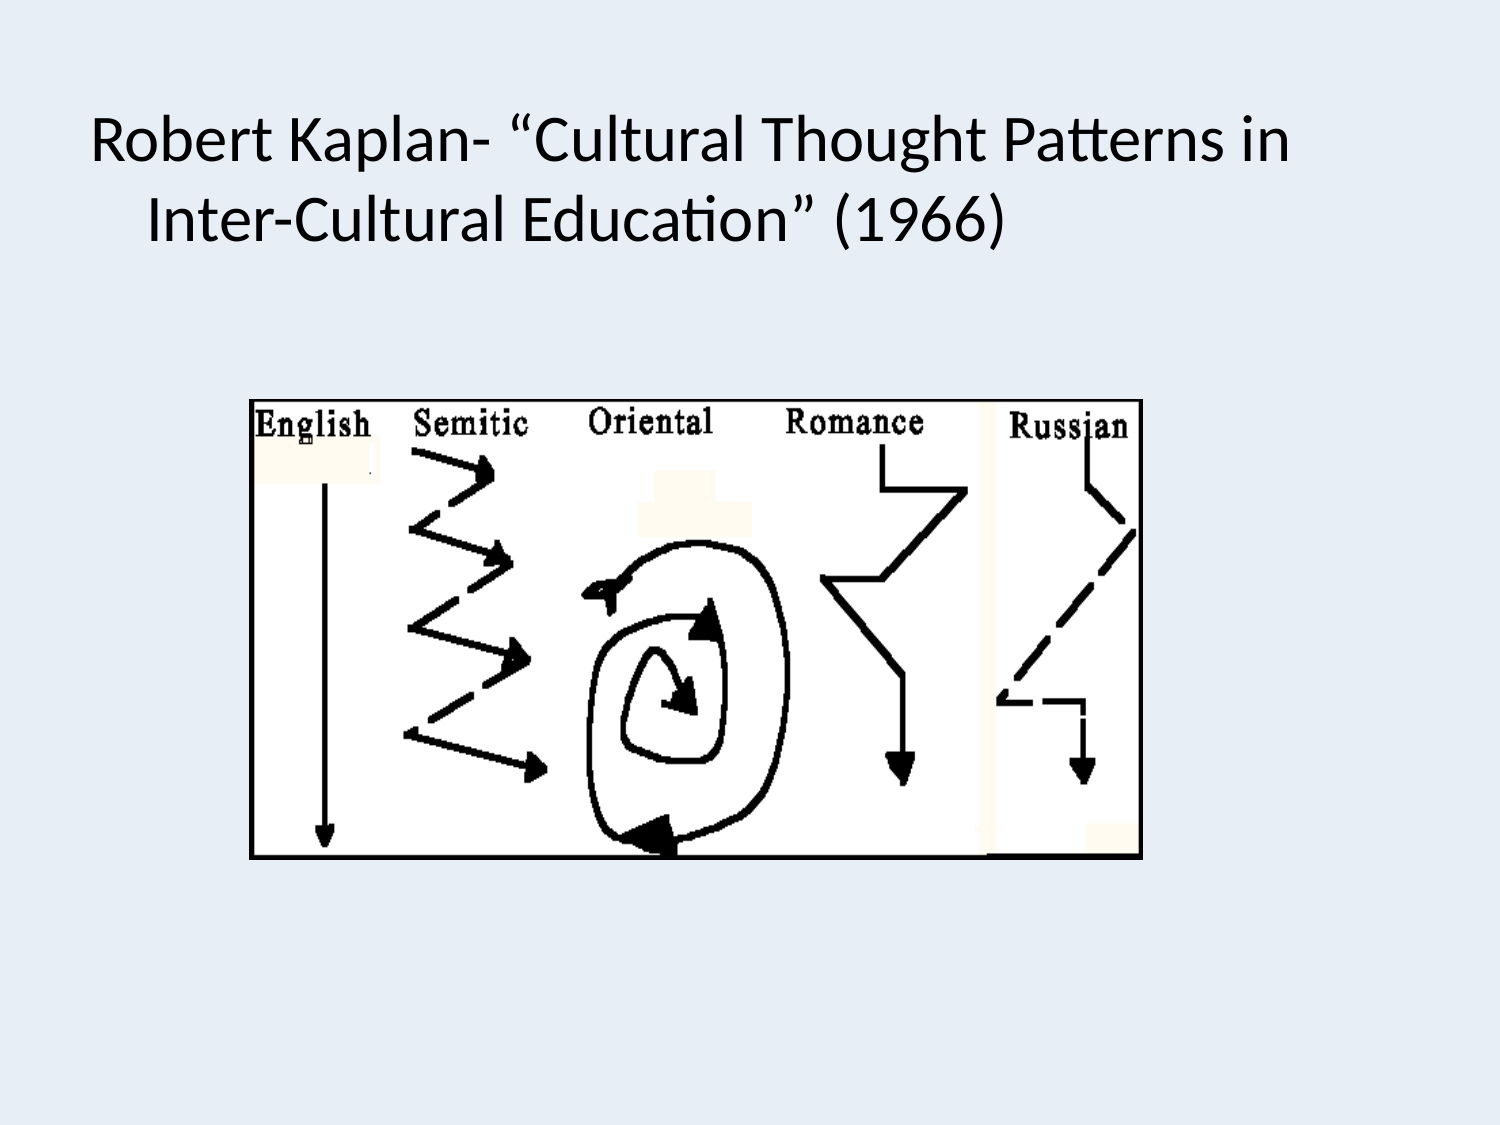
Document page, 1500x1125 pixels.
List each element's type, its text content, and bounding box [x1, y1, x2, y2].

picture [249, 399, 1143, 860]
list Robert Kaplan- “Cultural Thought Patterns in Inter-Cultural Education” (1966) [75, 87, 1363, 338]
